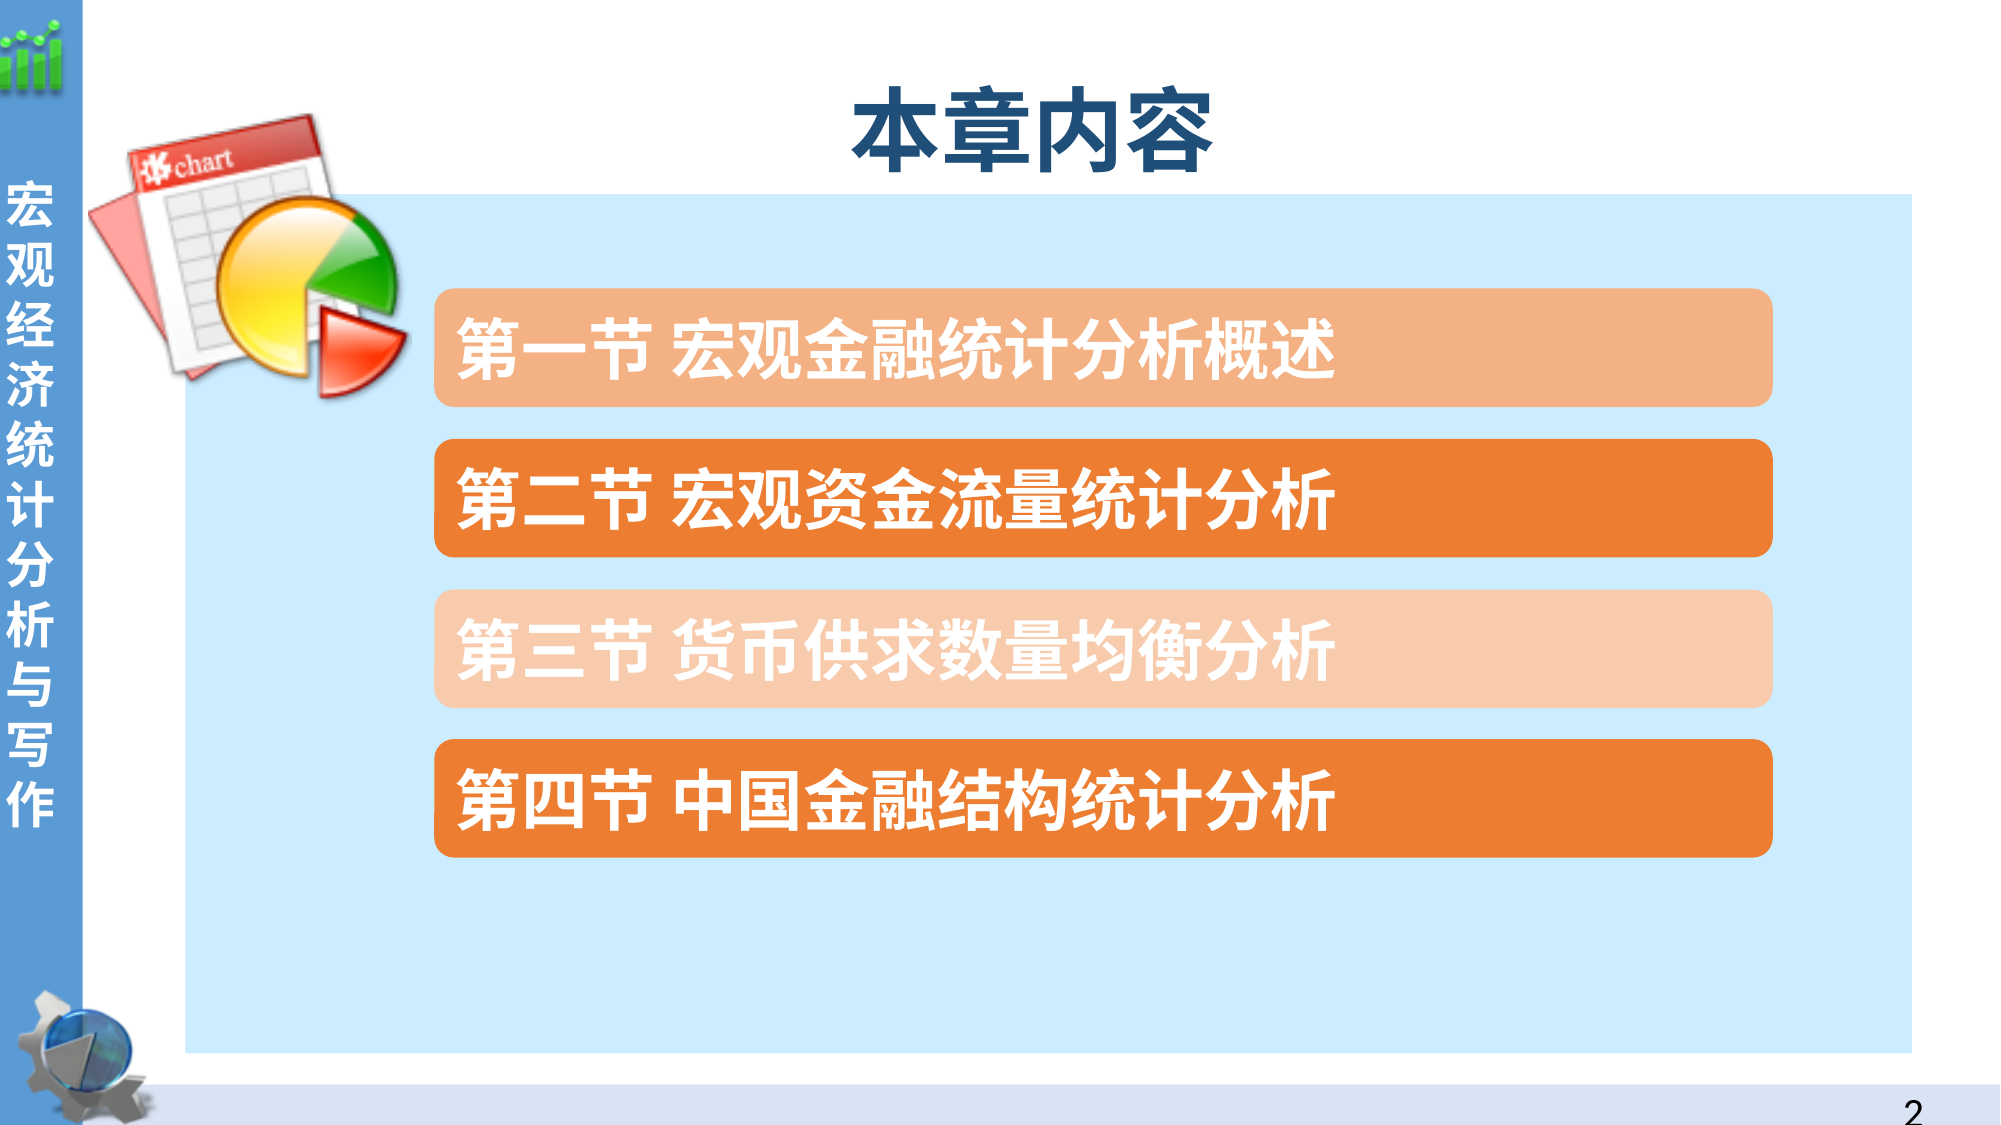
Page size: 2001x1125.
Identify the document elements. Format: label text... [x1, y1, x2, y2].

text_box 第四节 中国金融结构统计分析 [433, 737, 1774, 859]
text_box [184, 193, 1913, 1055]
picture [0, 0, 2001, 1125]
text_box 第二节 宏观资金流量统计分析 [433, 437, 1774, 559]
text_box 本章内容 [226, 25, 1840, 244]
text_box 第一节 宏观金融统计分析概述 [433, 287, 1774, 409]
slide_number 1 [1786, 1085, 1940, 1125]
text_box 第三节 货币供求数量均衡分析 [433, 588, 1774, 710]
